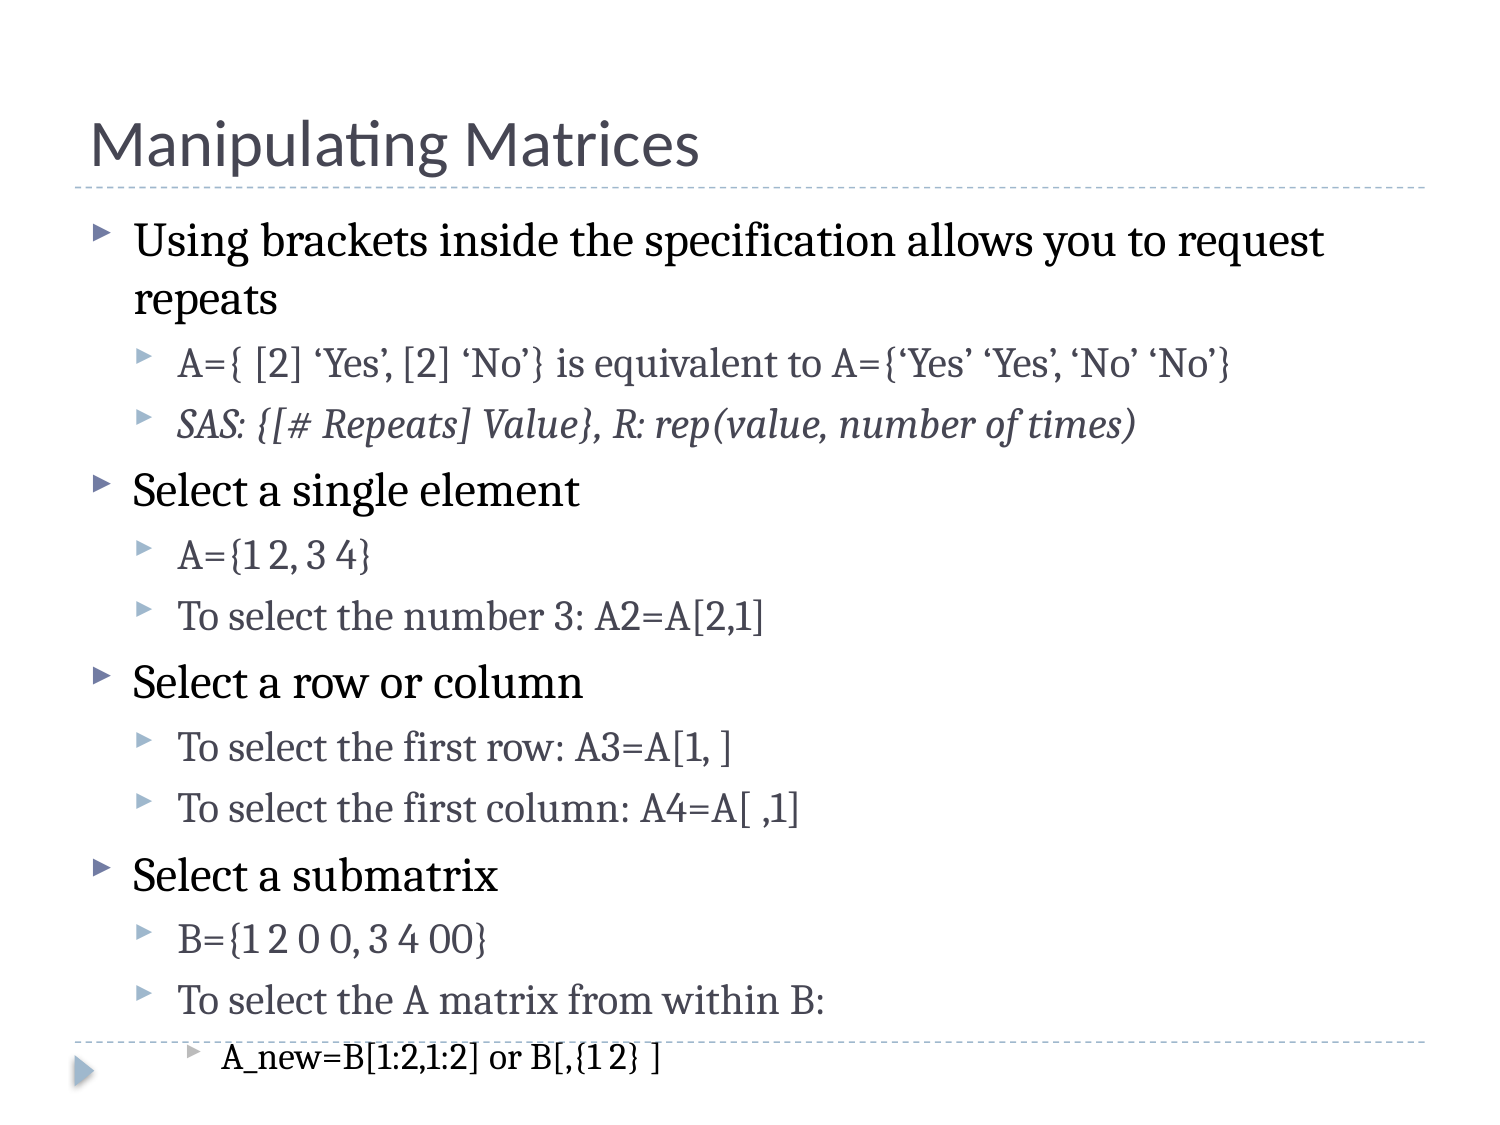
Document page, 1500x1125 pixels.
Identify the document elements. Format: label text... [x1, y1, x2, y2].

title Manipulating Matrices [75, 24, 1425, 188]
list Using brackets inside the specification allows you to request repeats A={ [2] ‘Yes’, [2] ‘No’} is equivalent to A={‘Yes’ ‘Yes’, ‘No’ ‘No’} SAS: {[# Repeats] Value}, R: rep(value, number of times) Select a single element A={1 2, 3 4} To select the number 3: A2=A[2,1] Select a row or column To select the first row: A3=A[1, ] To select the first column: A4=A[ ,1] Select a submatrix B={1 2 0 0, 3 4 00} To select the A matrix from within B: A_new=B[1:2,1:2] or B[,{1 2} ] [75, 200, 1425, 1088]
